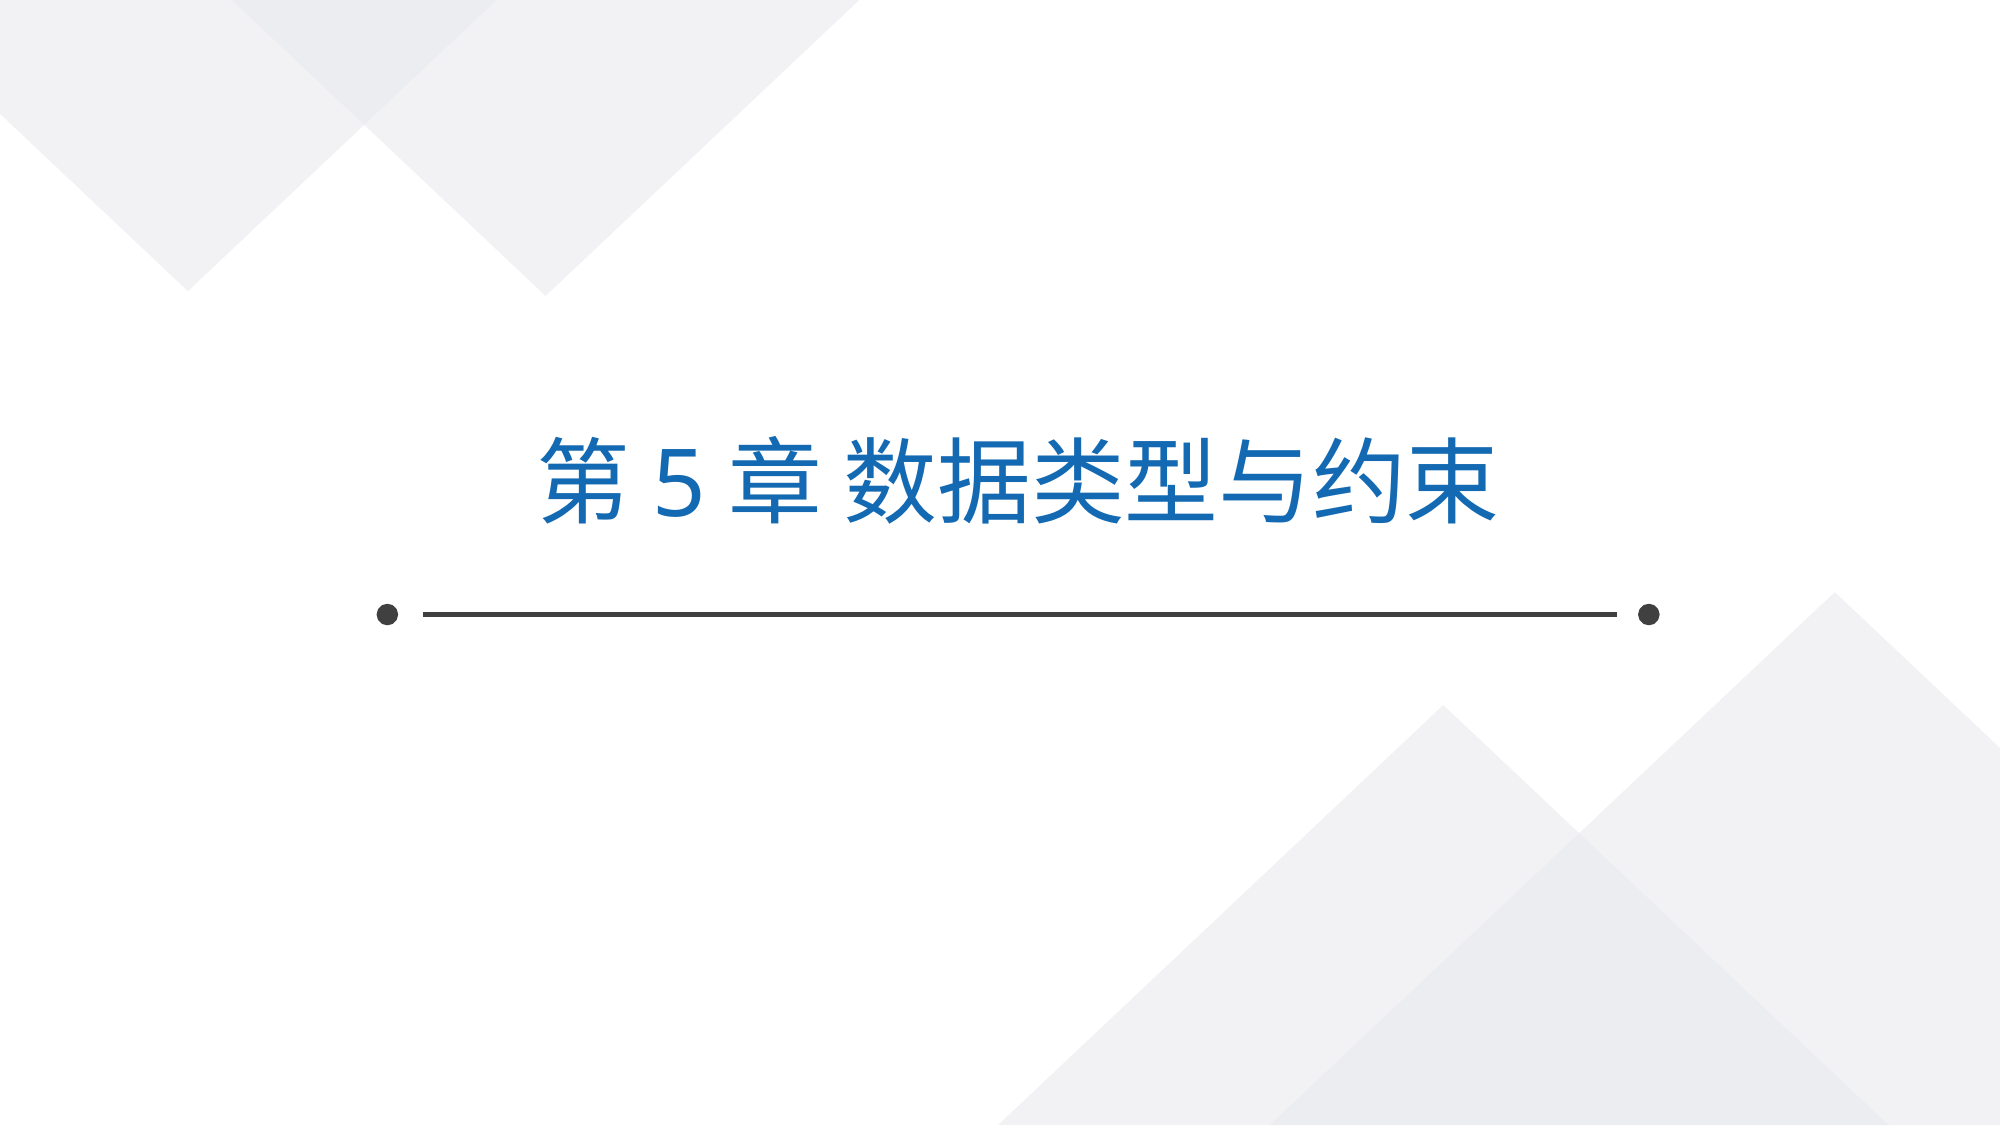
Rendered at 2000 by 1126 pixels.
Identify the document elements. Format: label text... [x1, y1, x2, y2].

text_box 第5章 数据类型与约束 [410, 415, 1626, 543]
